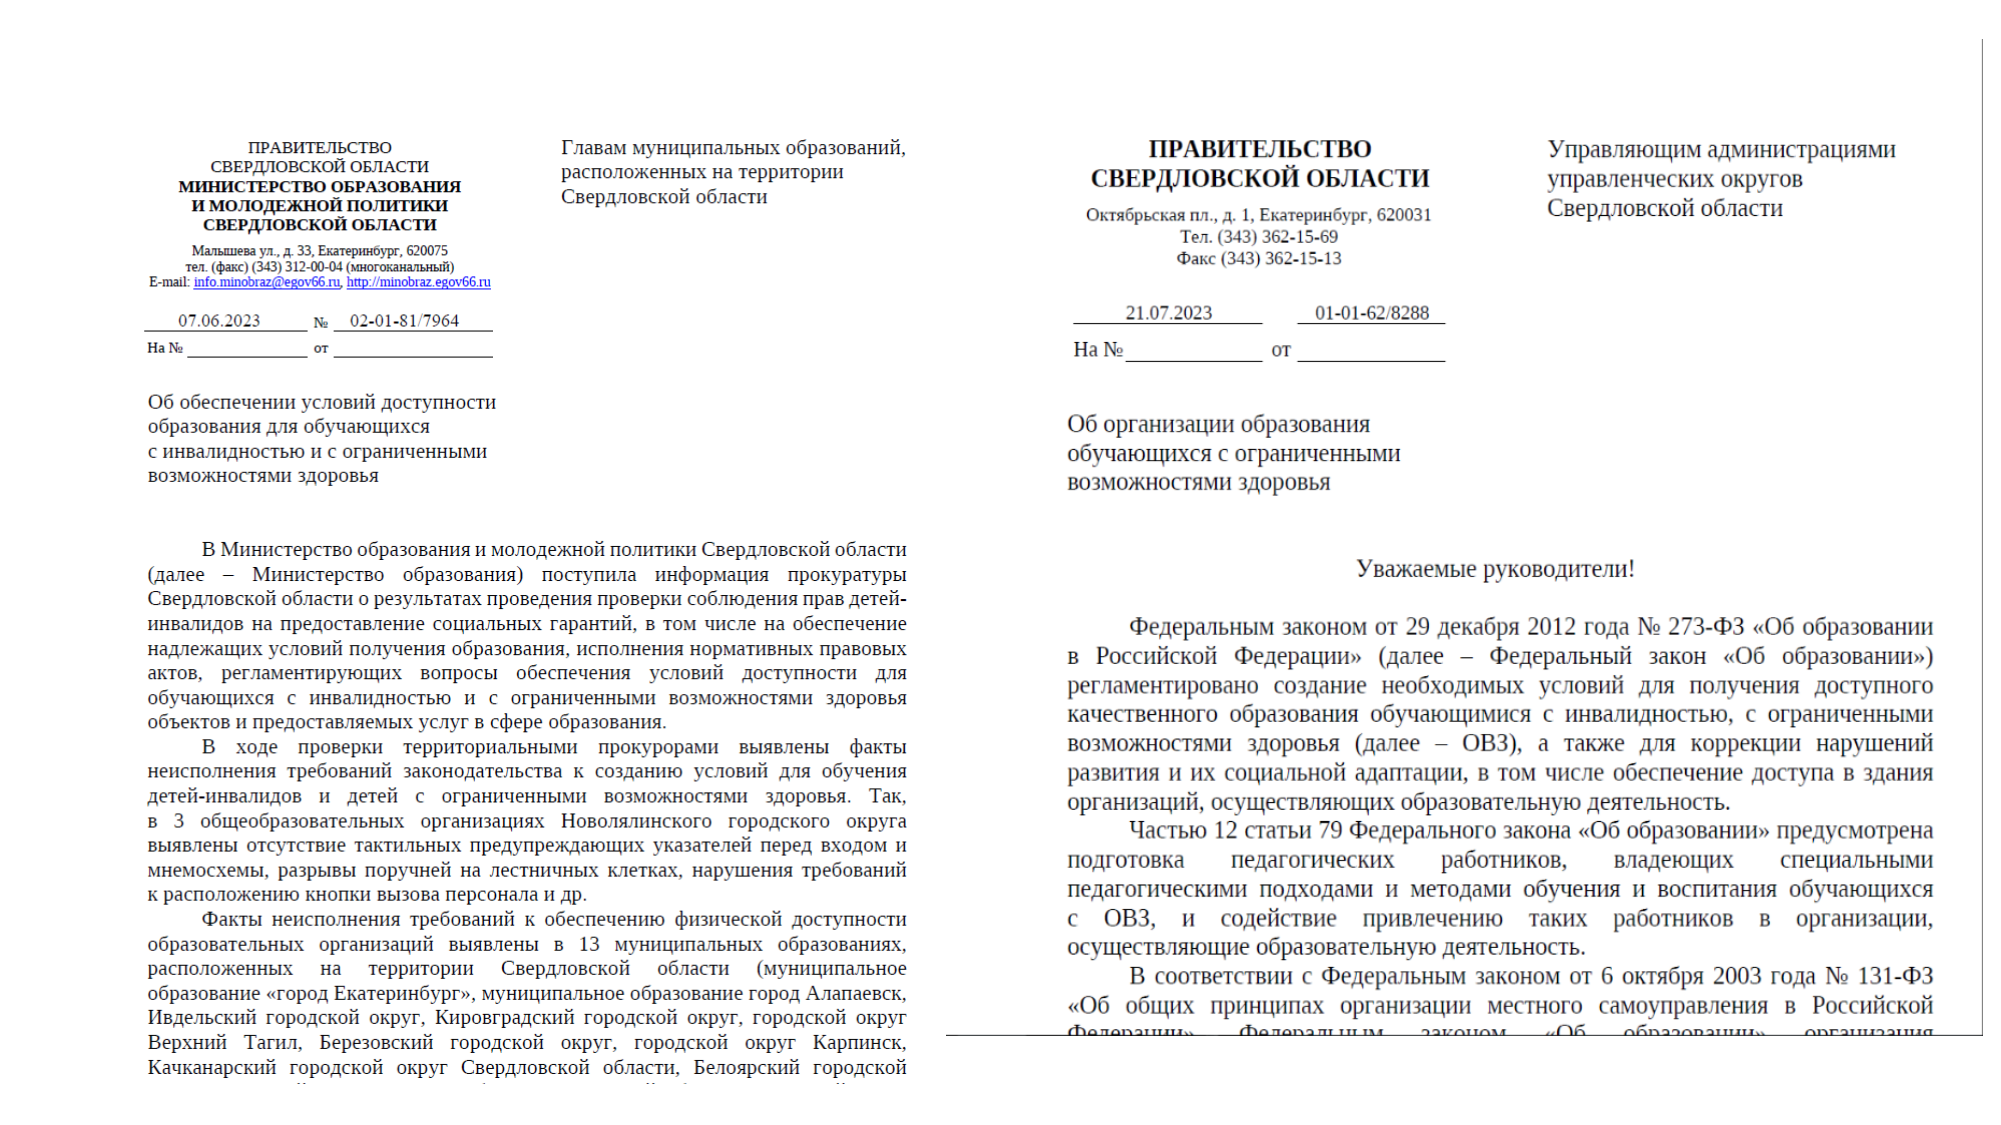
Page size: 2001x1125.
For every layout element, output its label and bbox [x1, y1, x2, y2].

list [40, 59, 946, 1084]
picture [945, 39, 1983, 1036]
